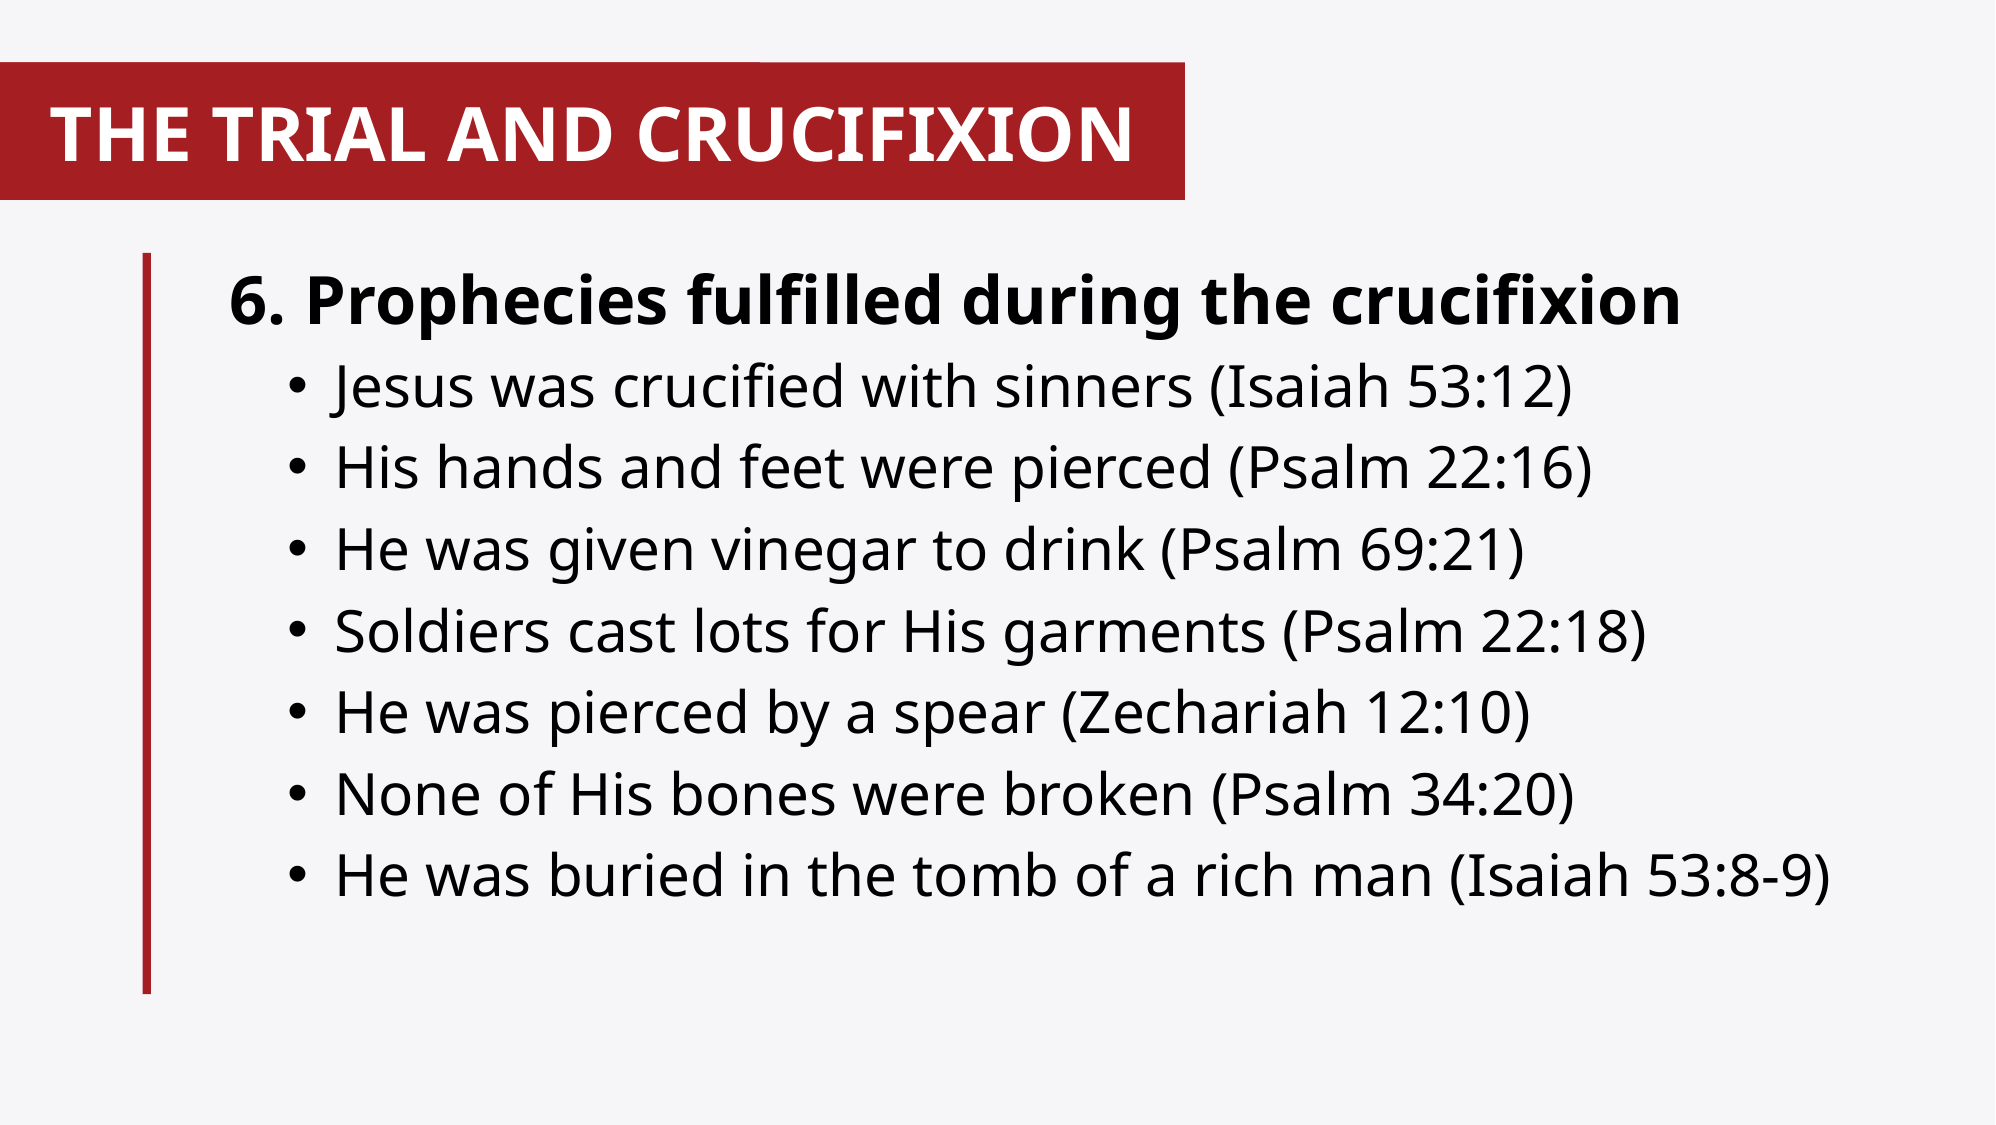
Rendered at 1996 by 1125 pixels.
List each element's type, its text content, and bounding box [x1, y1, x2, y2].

subtitle 6. Prophecies fulfilled during the crucifixion Jesus was crucified with sinners (Isaiah 53:12) His hands and feet were pierced (Psalm 22:16) He was given vinegar to drink (Psalm 69:21) Soldiers cast lots for His garments (Psalm 22:18) He was pierced by a spear (Zechariah 12:10) None of His bones were broken (Psalm 34:20) He was buried in the tomb of a rich man (Isaiah 53:8-9) [197, 249, 1885, 1038]
title THE TRIAL AND CRUCIFIXION [0, 62, 1185, 200]
